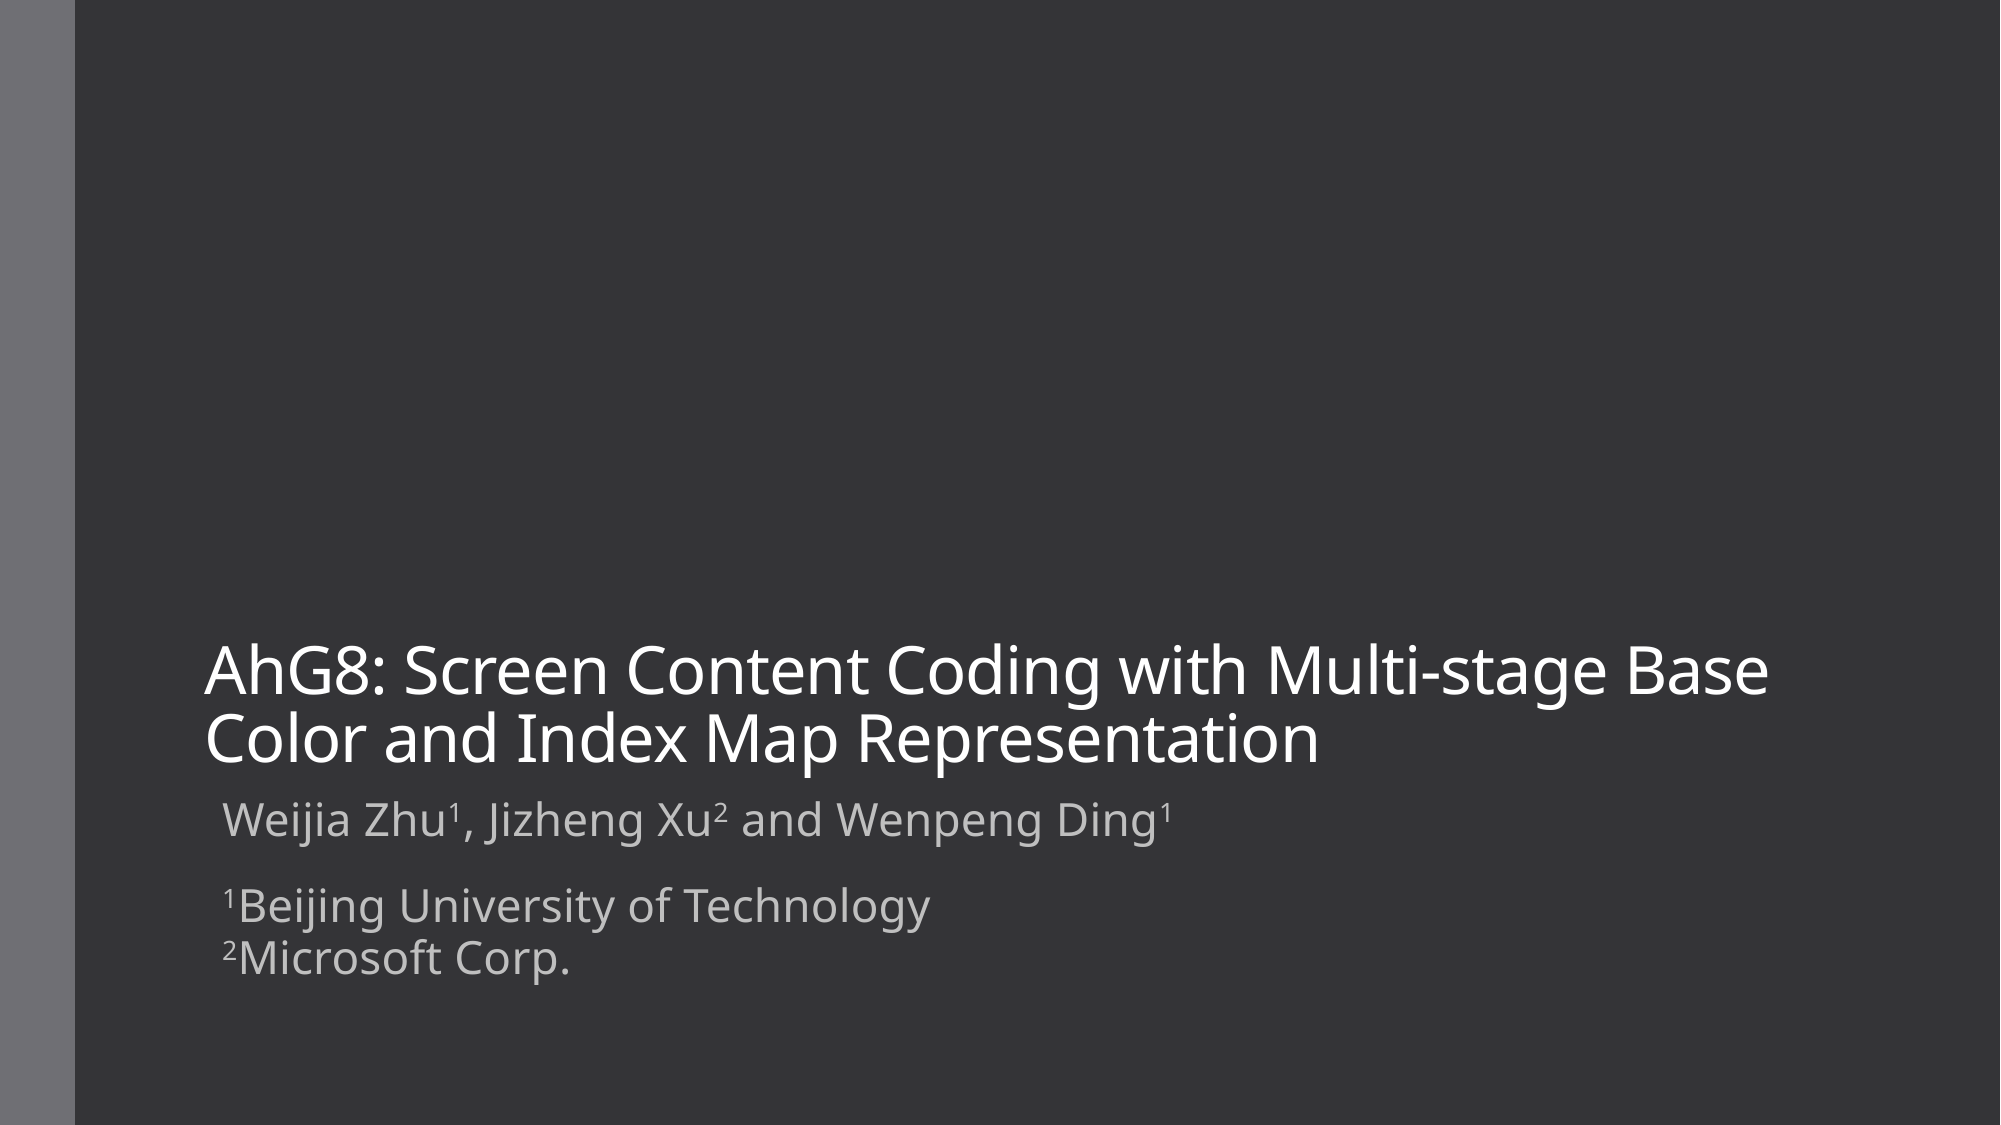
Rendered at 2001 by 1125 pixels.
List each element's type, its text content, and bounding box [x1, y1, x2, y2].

title AhG8: Screen Content Coding with Multi-stage Base Color and Index Map Representation [189, 344, 1788, 784]
subtitle Weijia Zhu1, Jizheng Xu2 and Wenpeng Ding1 1Beijing University of Technology 2Microsoft Corp. [206, 787, 1752, 1065]
